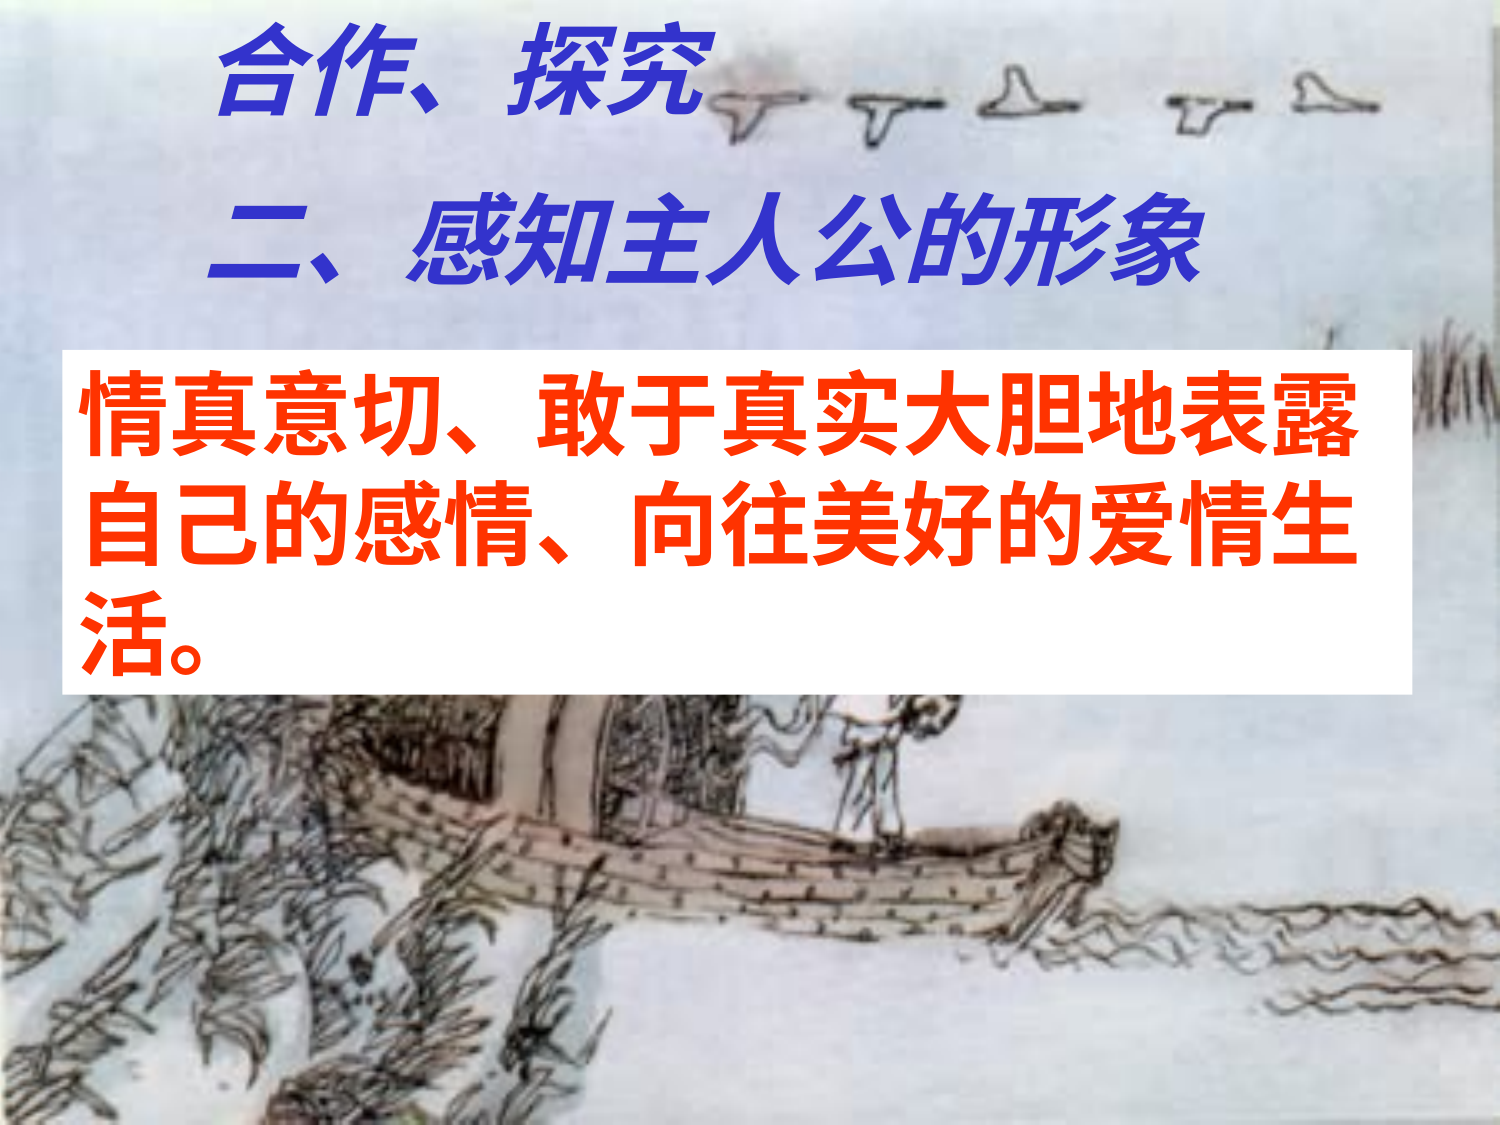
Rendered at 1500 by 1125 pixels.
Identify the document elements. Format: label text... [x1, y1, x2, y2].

picture [0, 0, 1500, 1125]
text_box 情真意切、敢于真实大胆地表露自己的感情、向往美好的爱情生活。 [62, 349, 1413, 695]
text_box 合作、探究 二、感知主人公的形象 [187, 0, 1500, 305]
